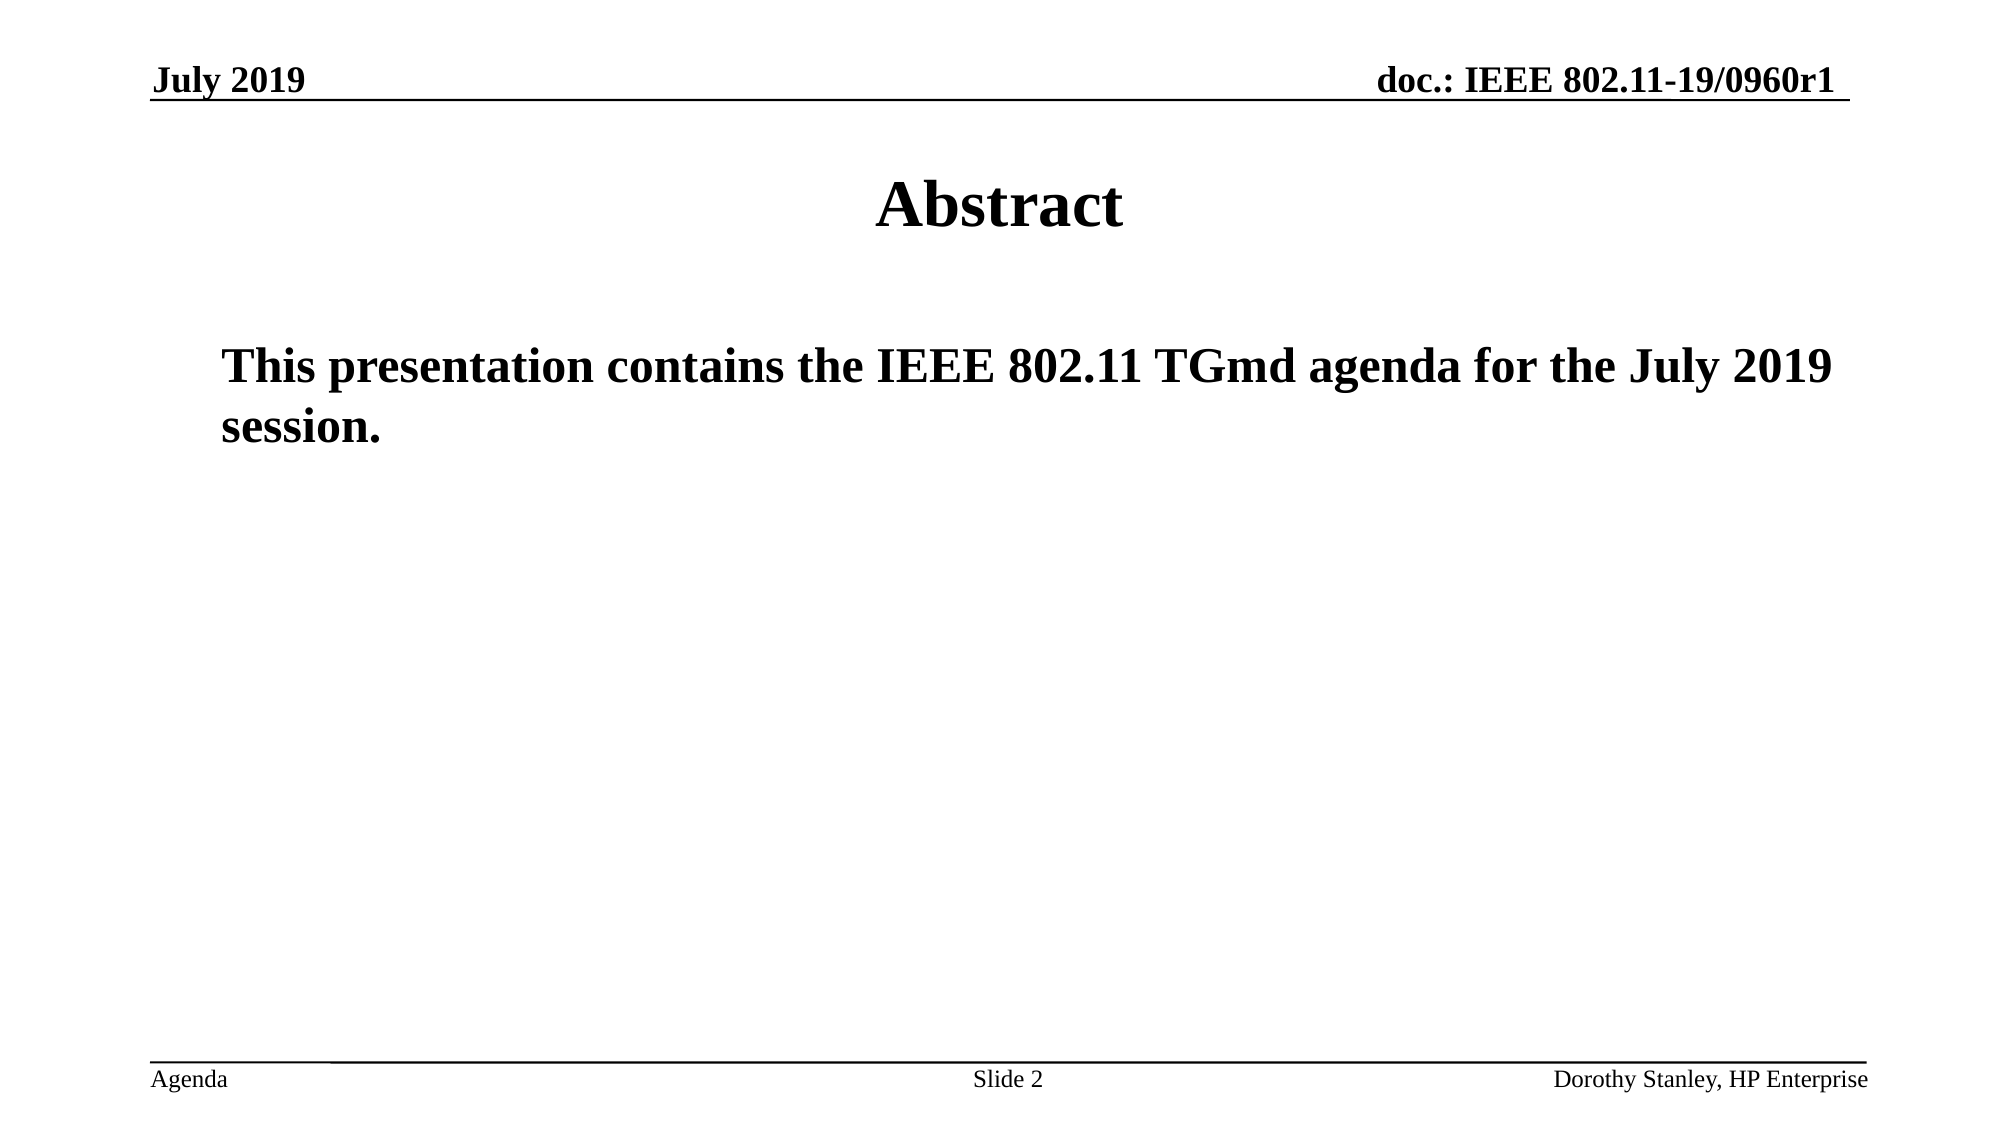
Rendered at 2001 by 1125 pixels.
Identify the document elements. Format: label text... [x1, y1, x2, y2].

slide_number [152, 54, 567, 100]
list This presentation contains the IEEE 802.11 TGmd agenda for the July 2019 session. [150, 324, 1850, 1000]
title Abstract [150, 112, 1850, 288]
slide_number Slide 2 [972, 1062, 1044, 1093]
footer Dorothy Stanley, HP Enterprise [1549, 1062, 1869, 1093]
